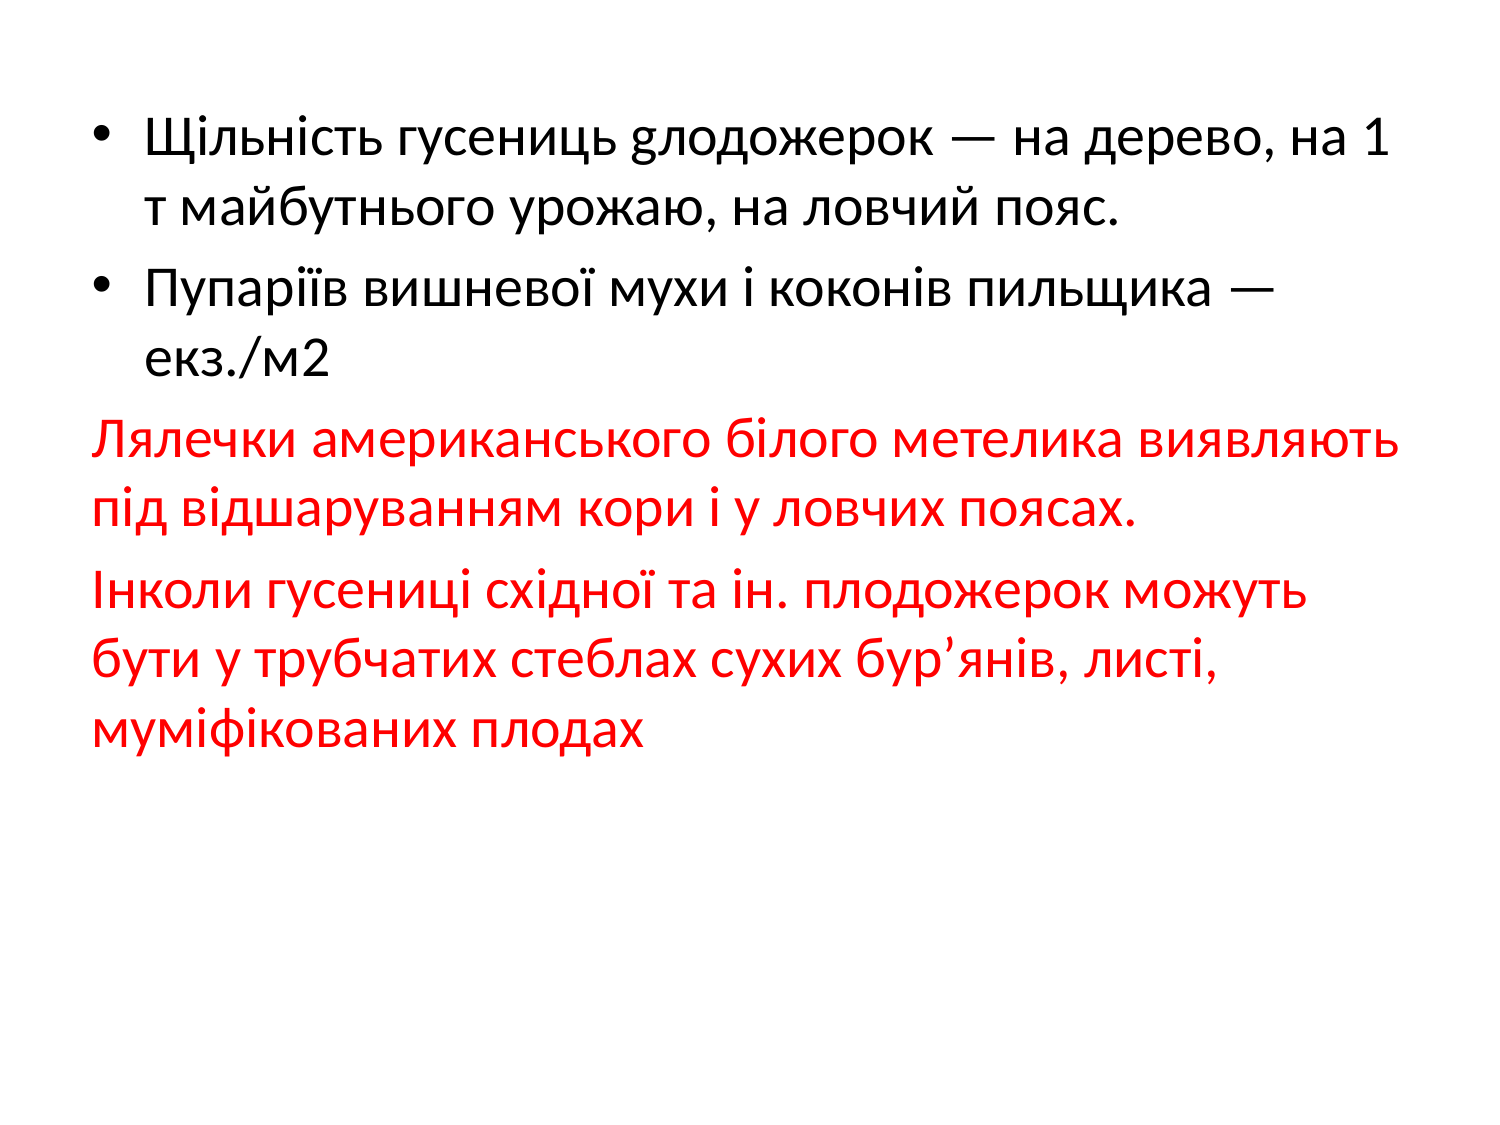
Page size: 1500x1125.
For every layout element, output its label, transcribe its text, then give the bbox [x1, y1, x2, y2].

list Щільність гусениць gлодожерок — на дерево, на 1 т майбутнього урожаю, на ловчий пояс. Пупаріїв вишневої мухи і коконів пильщика — екз./м2 Лялечки американського білого метелика виявляють під відшаруванням кори і у ловчих поясах. Інколи гусениці східної та ін. плодожерок можуть бути у трубчатих стеблах сухих бур’янів, листі, муміфікованих плодах [76, 90, 1427, 833]
